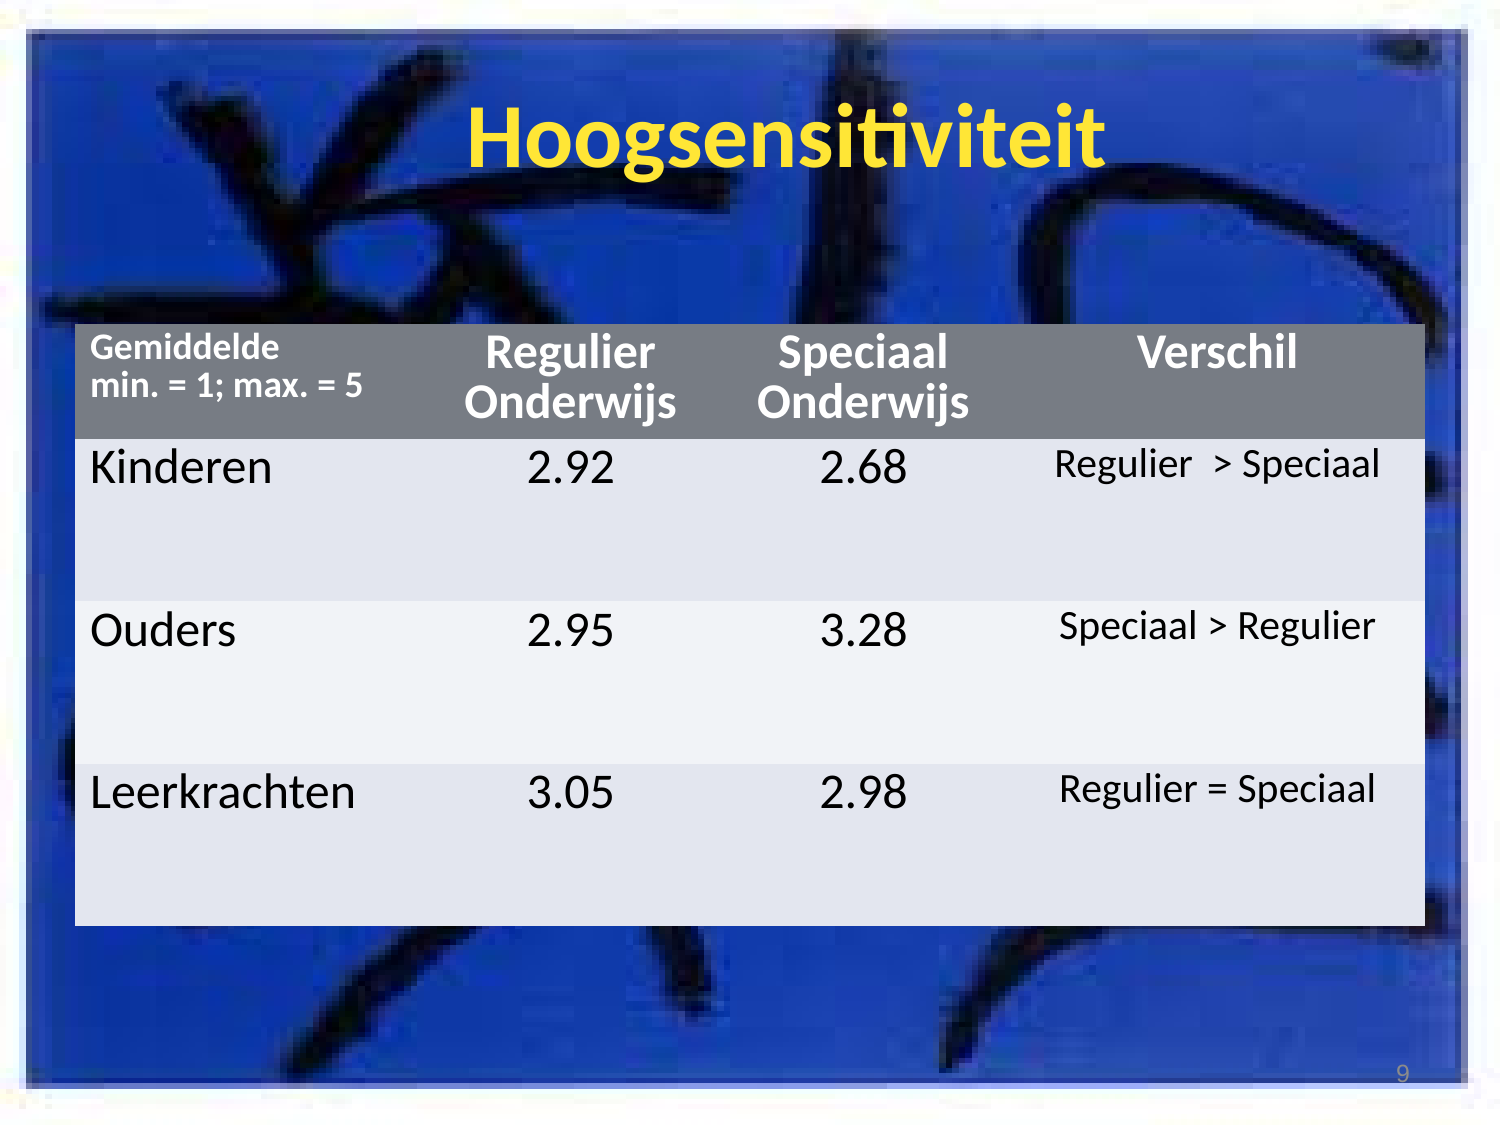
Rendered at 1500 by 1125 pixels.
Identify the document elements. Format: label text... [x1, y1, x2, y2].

table_cell 2.92 [425, 439, 717, 601]
table_cell Regulier = Speciaal [1011, 764, 1425, 926]
table_header Regulier Onderwijs [425, 324, 717, 439]
table_header Speciaal Onderwijs [717, 324, 1011, 439]
table_cell Speciaal > Regulier [1011, 601, 1425, 764]
table_header Verschil [1011, 324, 1425, 439]
table_cell Regulier > Speciaal [1011, 439, 1425, 601]
title Hoogsensitiviteit [150, 37, 1425, 225]
table_cell 2.68 [717, 439, 1011, 601]
table_cell 3.28 [717, 601, 1011, 764]
table_cell Ouders [75, 601, 425, 764]
picture [0, 0, 1500, 1125]
table_cell 3.05 [425, 764, 717, 926]
table_cell 2.95 [425, 601, 717, 764]
table_cell 2.98 [717, 764, 1011, 926]
slide_number 9 [1074, 1042, 1425, 1103]
table_cell Kinderen [75, 439, 425, 601]
table_cell Leerkrachten [75, 764, 425, 926]
table_header Gemiddelde min. = 1; max. = 5 [75, 324, 425, 439]
